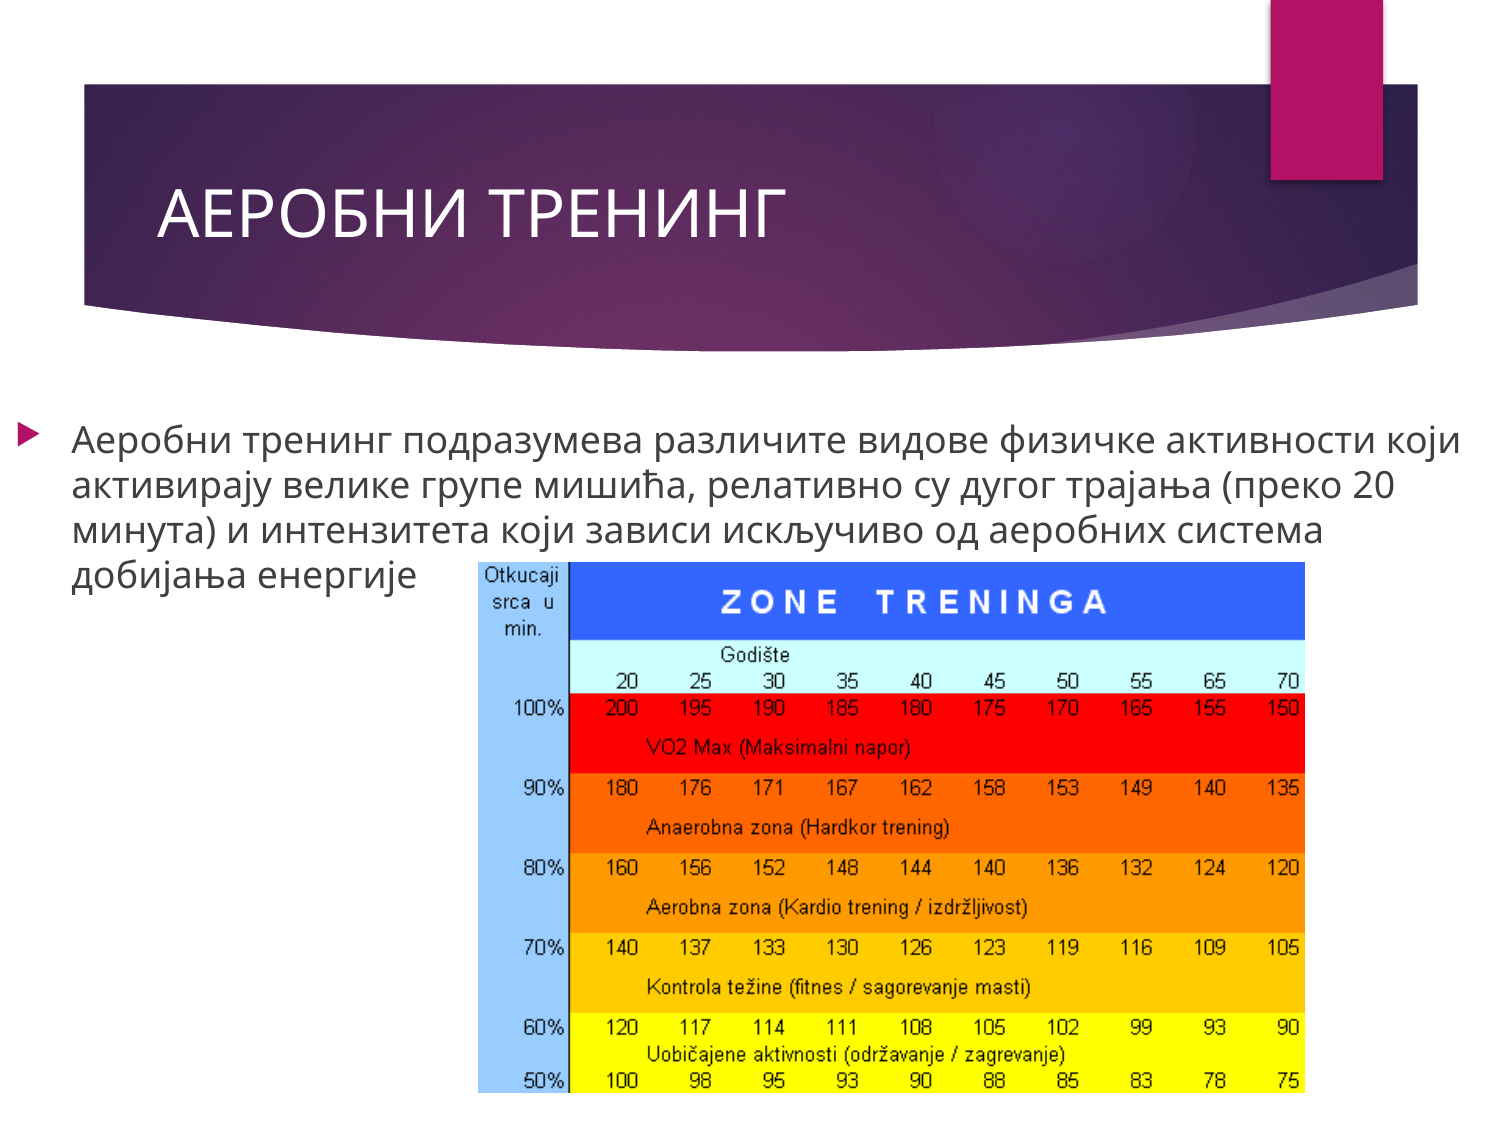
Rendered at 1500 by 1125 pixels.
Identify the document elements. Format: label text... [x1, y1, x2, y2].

list Аеробни тренинг подразумева различите видове физичке активности који активирају велике групе мишића, релативно су дугог трајања (преко 20 минута) и интензитета који зависи искључиво од аеробних система добијања енергије [0, 408, 1500, 988]
title АЕРОБНИ ТРЕНИНГ [142, 152, 1183, 269]
picture [477, 562, 1305, 1093]
